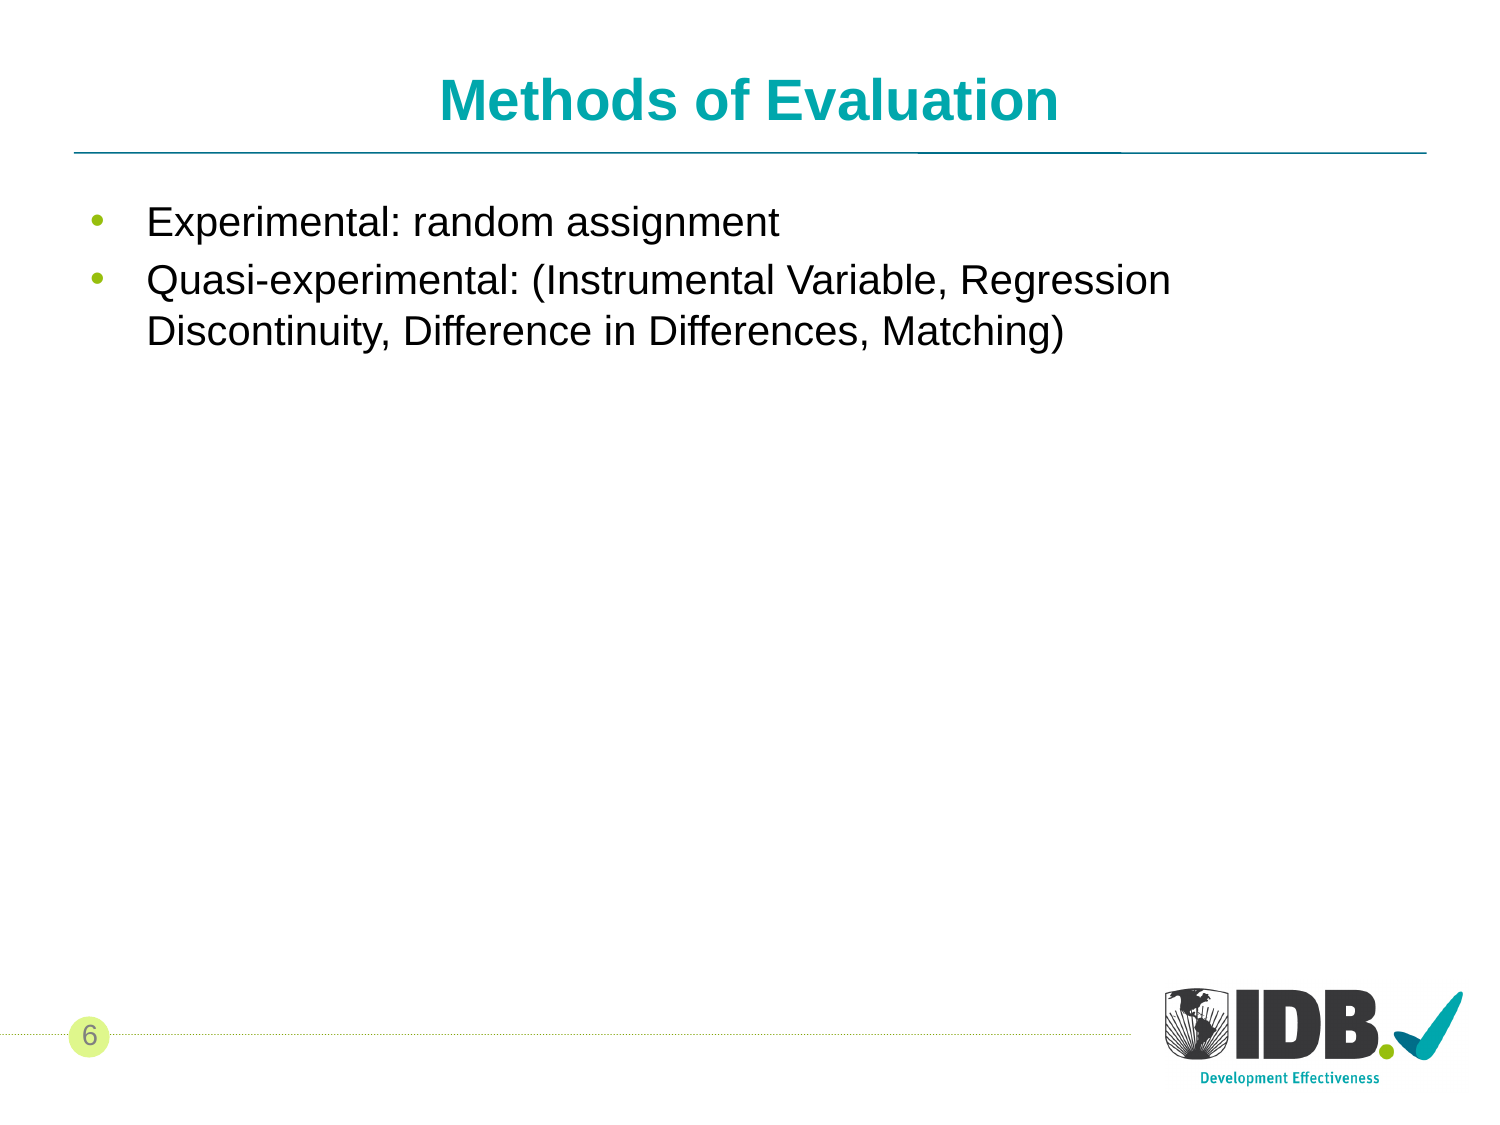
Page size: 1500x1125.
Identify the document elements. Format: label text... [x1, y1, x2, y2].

slide_number 6 [66, 1004, 417, 1064]
picture [1165, 979, 1469, 1093]
list Experimental: random assignment Quasi-experimental: (Instrumental Variable, Regression Discontinuity, Difference in Differences, Matching) [74, 187, 1426, 1031]
title Methods of Evaluation [74, 44, 1426, 151]
